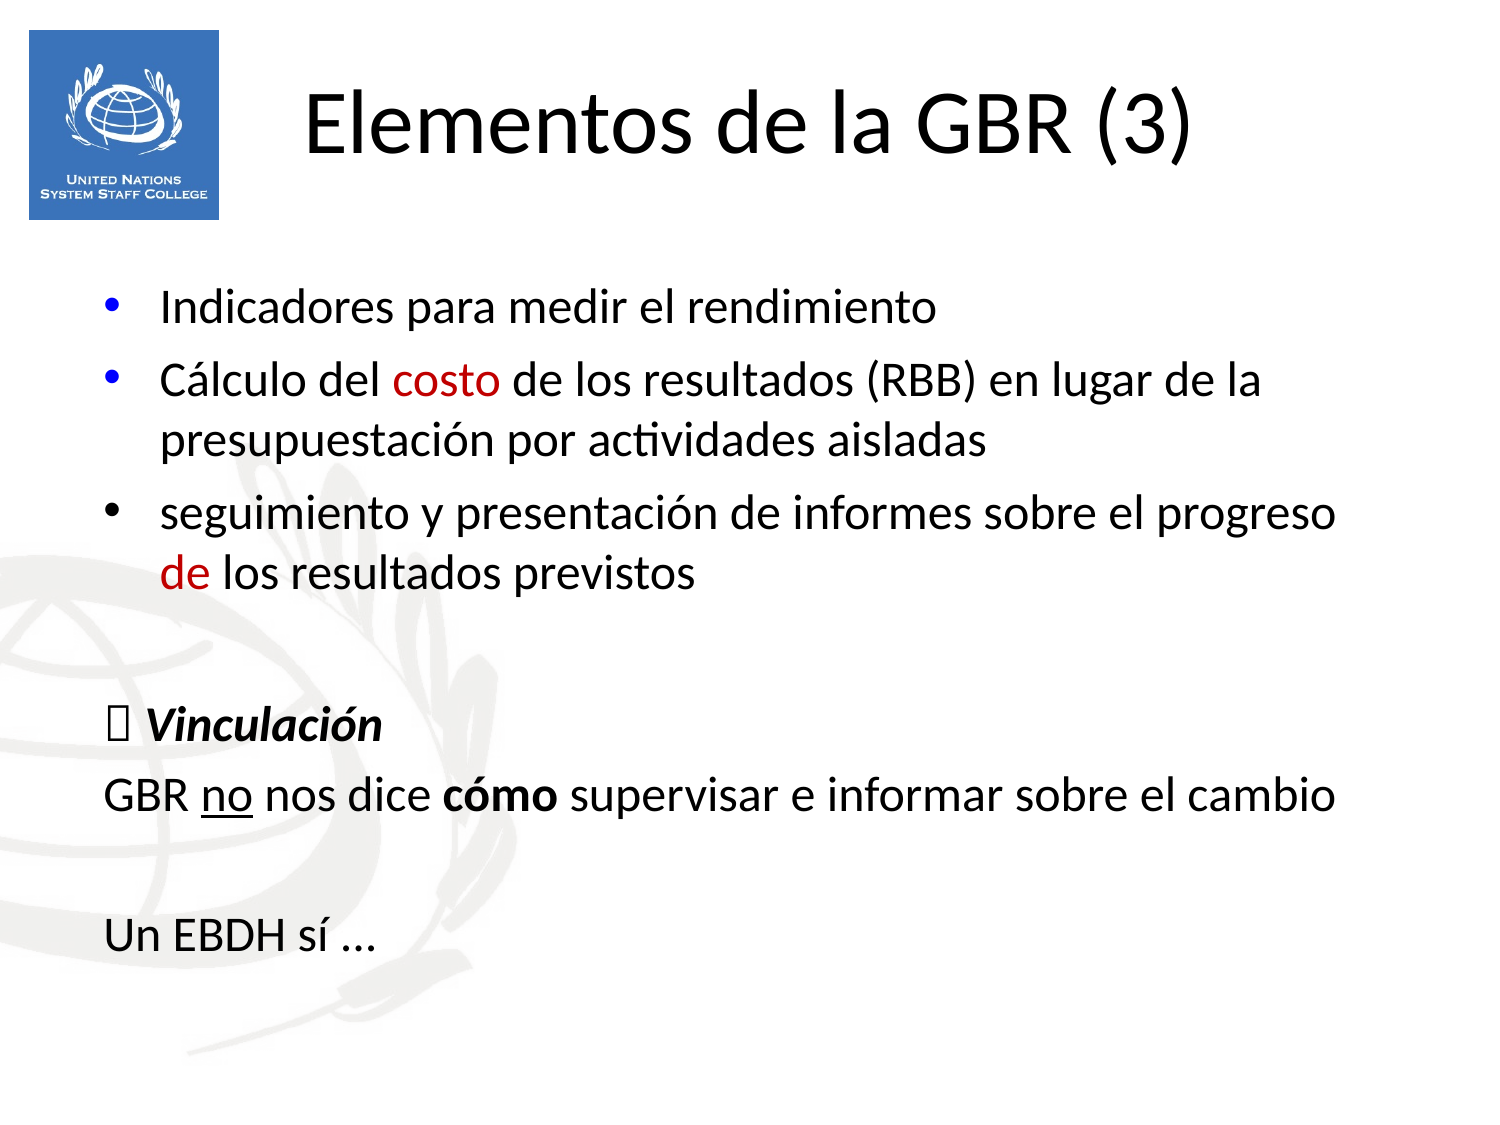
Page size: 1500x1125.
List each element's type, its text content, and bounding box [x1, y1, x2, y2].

text_box Elementos de la GBR (3) [112, 54, 1388, 157]
text_box Indicadores para medir el rendimiento Cálculo del costo de los resultados (RBB) en lugar de la presupuestación por actividades aisladas seguimiento y presentación de informes sobre el progreso de los resultados previstos  Vinculación GBR no nos dice cómo supervisar e informar sobre el cambio Un EBDH sí ... [88, 266, 1412, 1125]
picture [29, 30, 219, 220]
